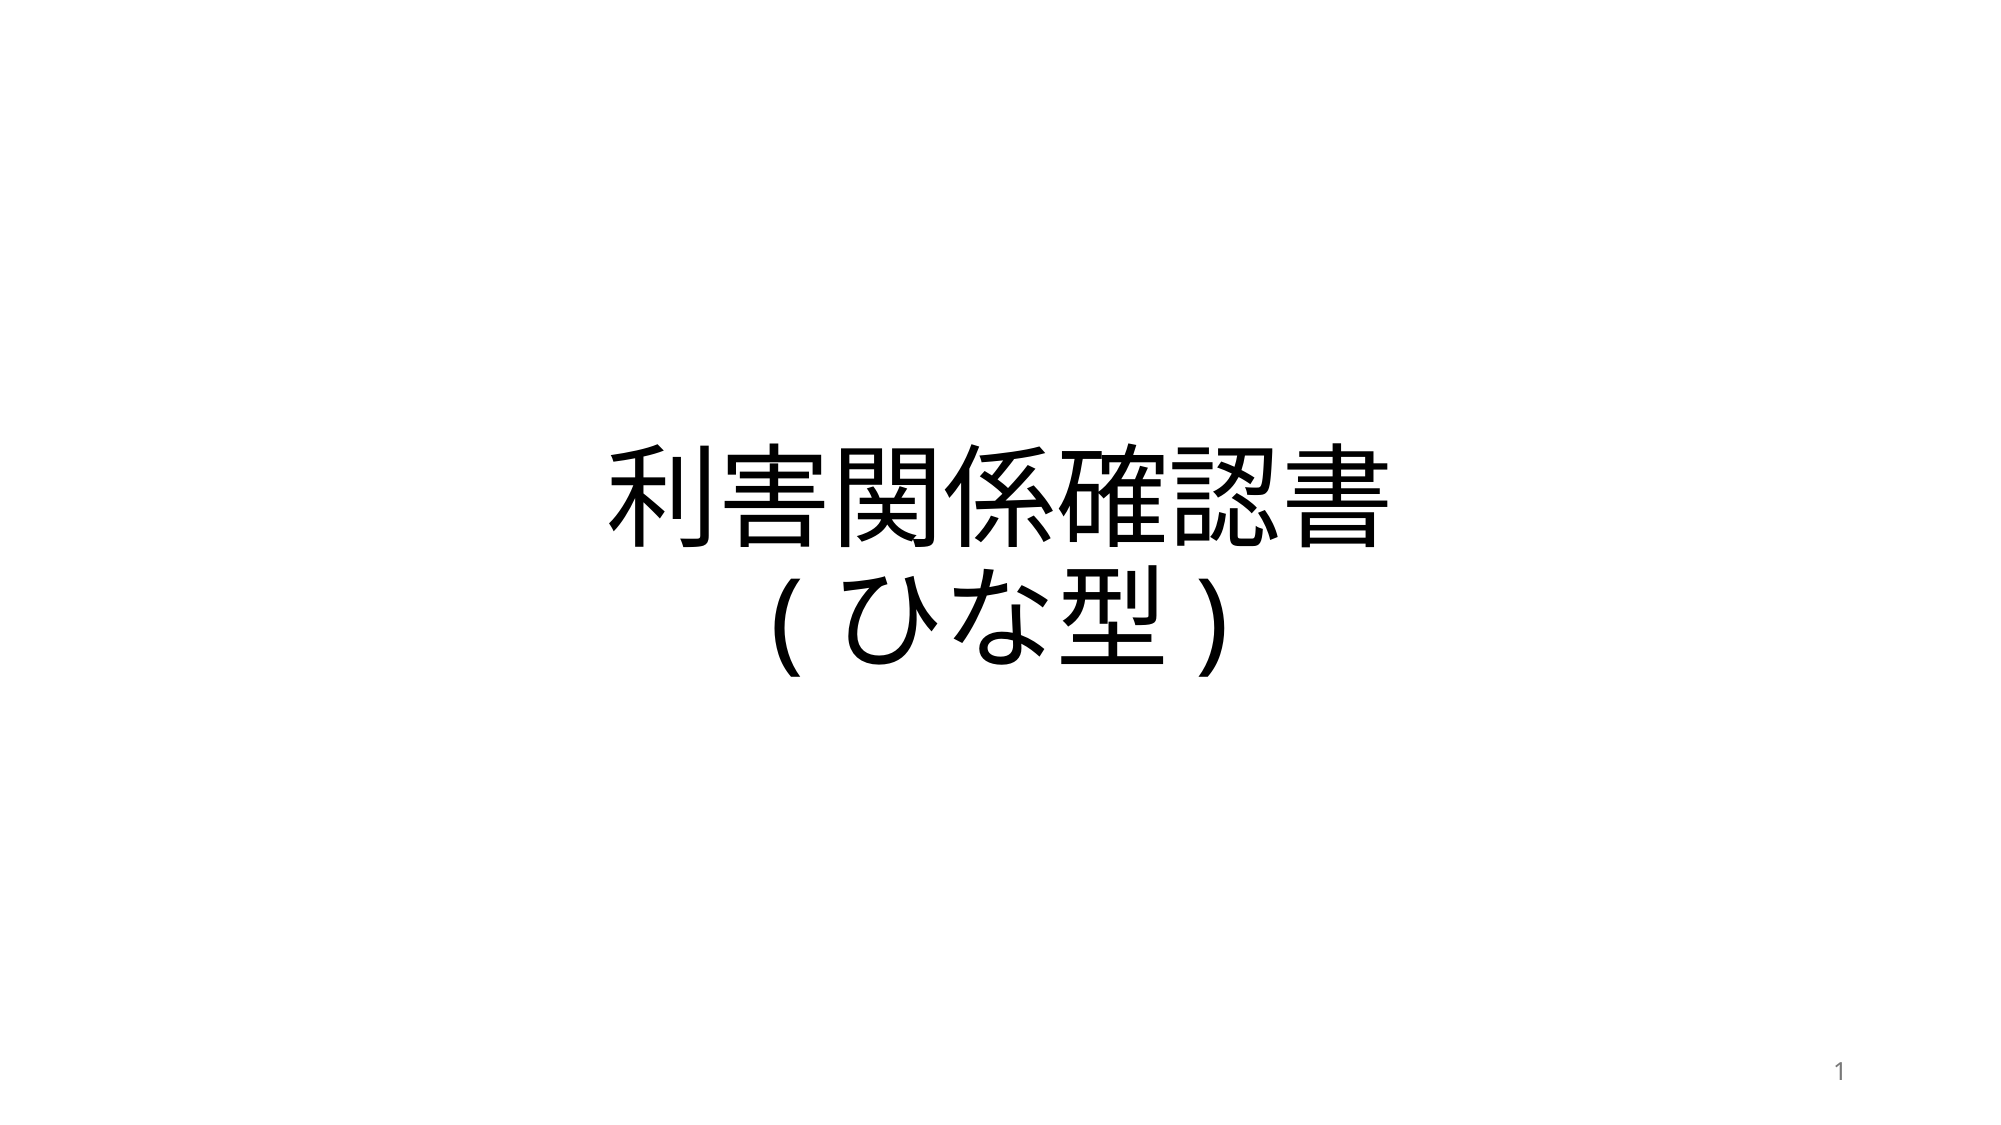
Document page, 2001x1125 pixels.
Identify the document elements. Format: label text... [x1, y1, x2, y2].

title 利害関係確認書 (ひな型) [249, 366, 1750, 759]
